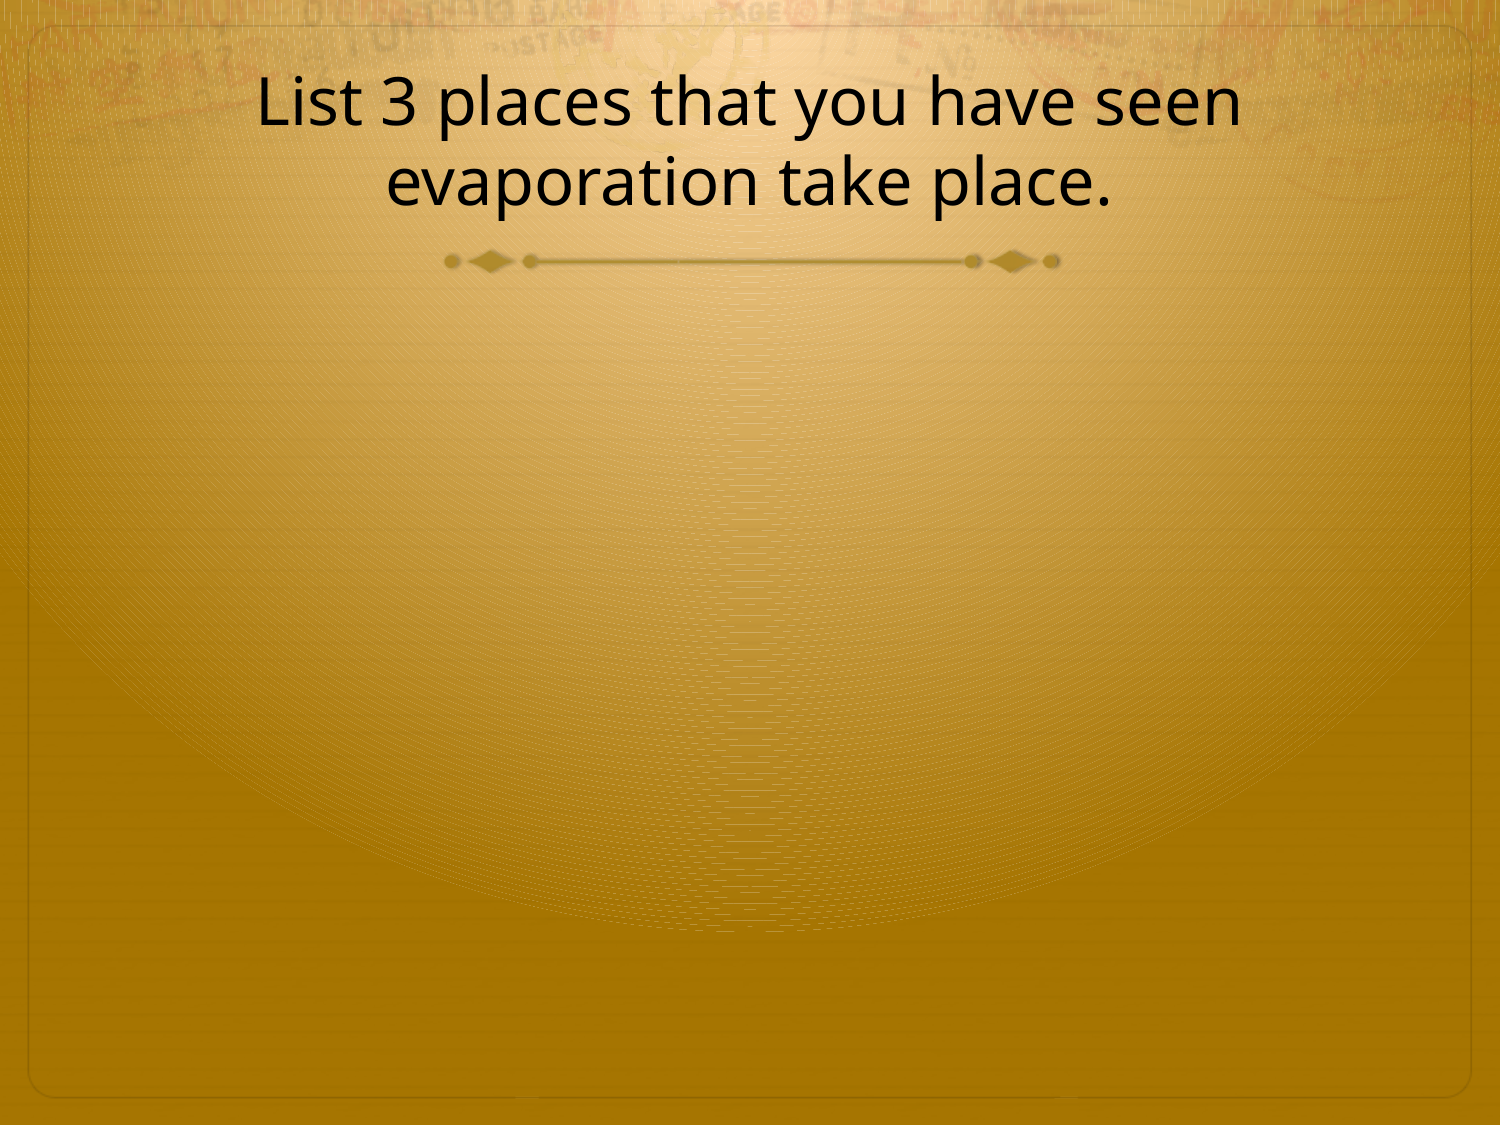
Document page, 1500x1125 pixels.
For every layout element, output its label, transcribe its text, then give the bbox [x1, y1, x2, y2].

picture [0, 0, 1500, 1125]
title List 3 places that you have seen evaporation take place. [93, 45, 1407, 233]
